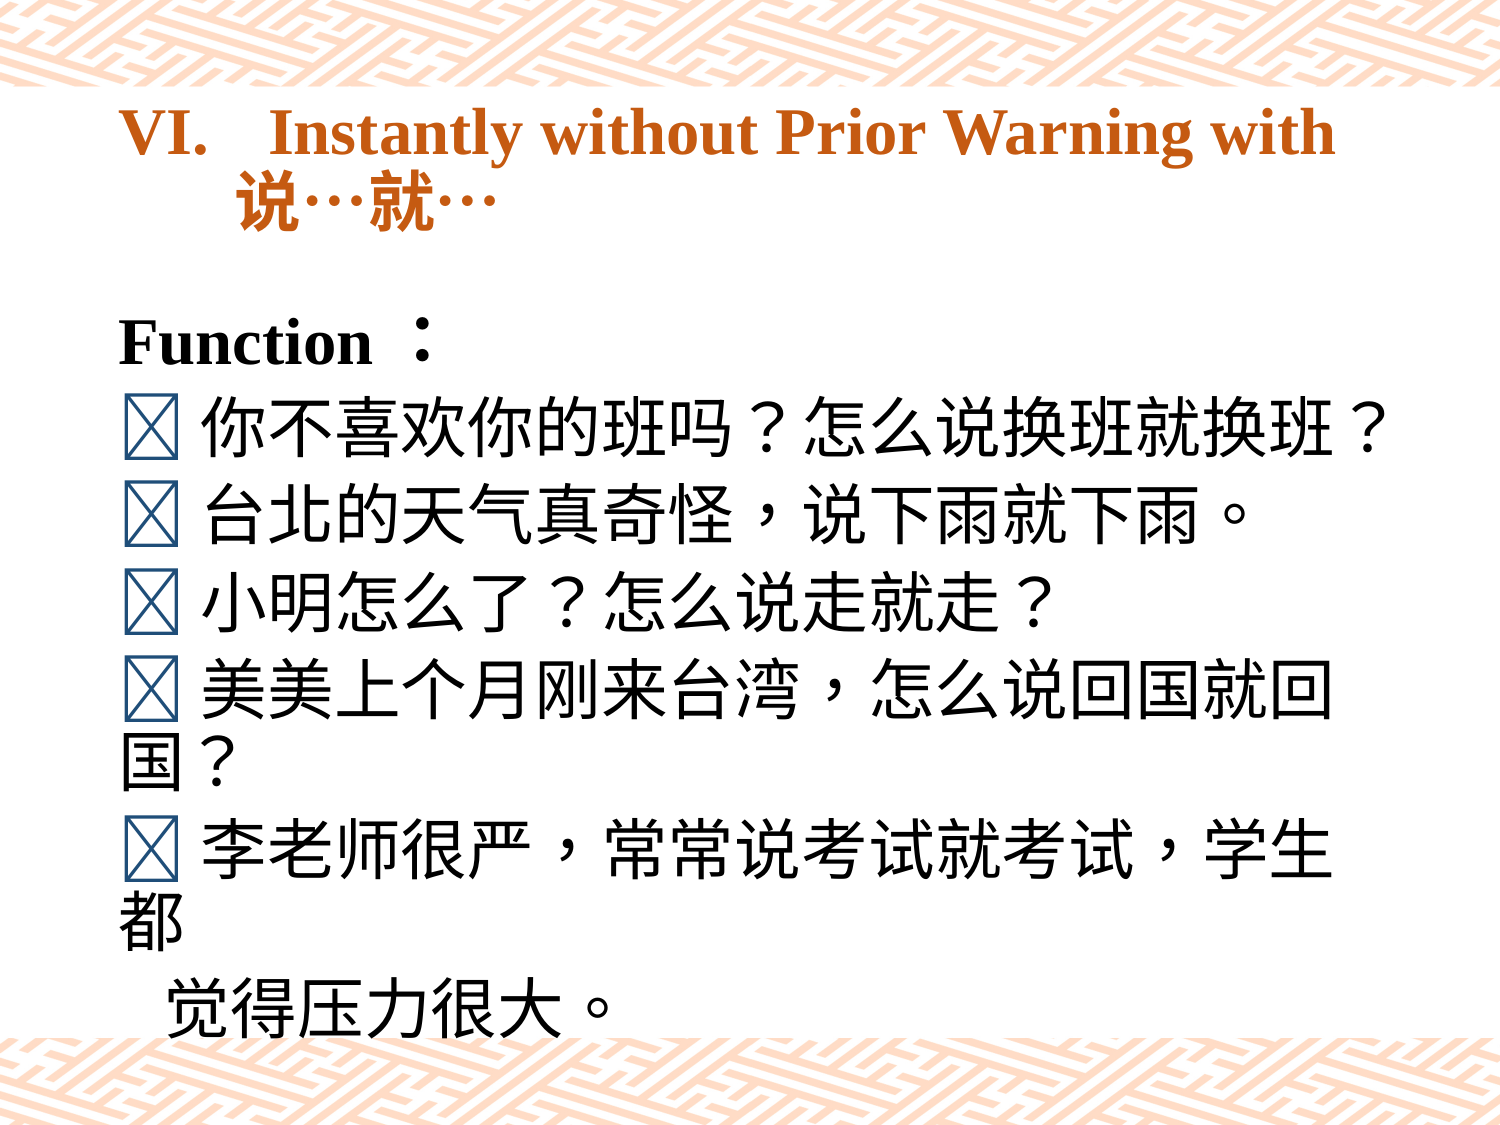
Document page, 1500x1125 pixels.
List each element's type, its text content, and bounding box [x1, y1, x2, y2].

title VI. Instantly without Prior Warning with 说…就… [103, 59, 1397, 278]
list Function： 你不喜欢你的班吗？怎么说换班就换班？ 台北的天气真奇怪，说下雨就下雨。 小明怎么了？怎么说走就走？ 美美上个月刚来台湾，怎么说回国就回国？ 李老师很严，常常说考试就考试，学生都 觉得压力很大。 [103, 299, 1397, 1014]
picture [0, 0, 1500, 1125]
